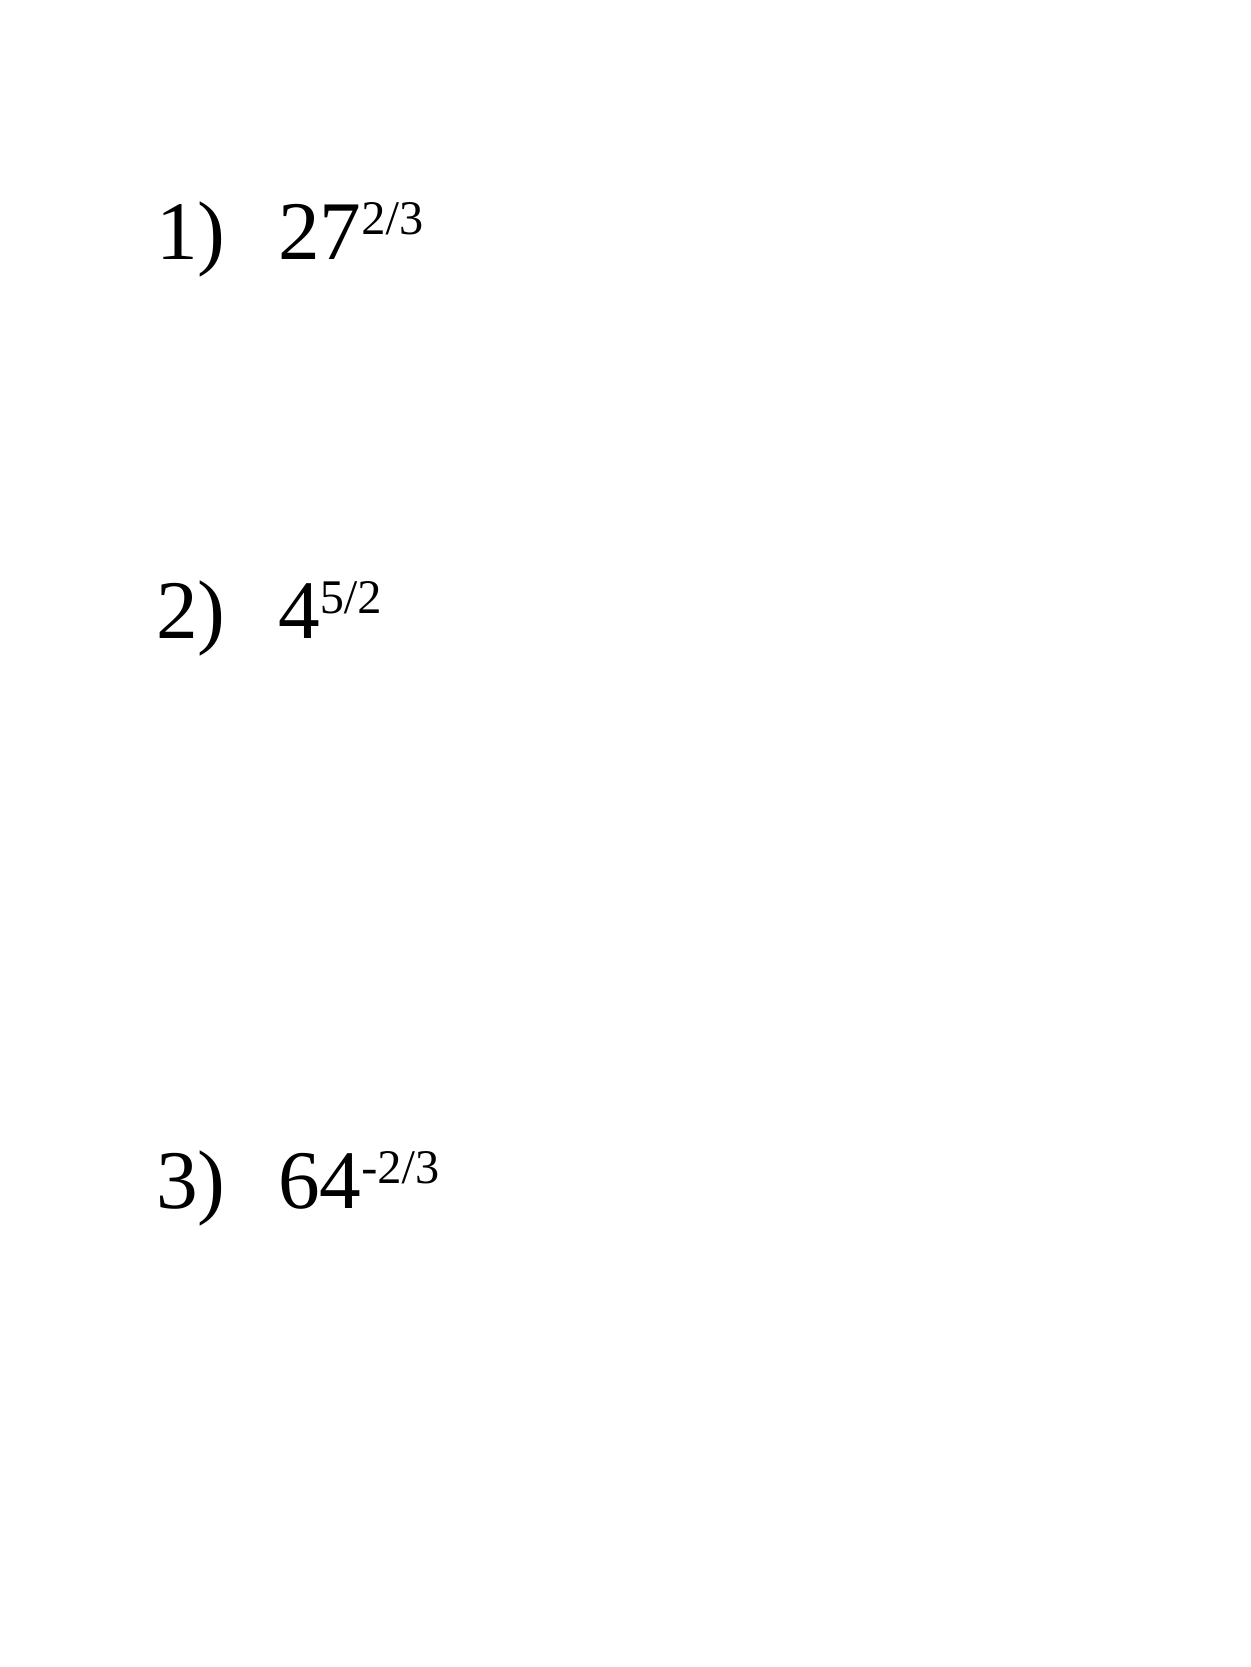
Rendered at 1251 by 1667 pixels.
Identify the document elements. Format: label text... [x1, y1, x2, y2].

text_box 272/3 45/2 64-2/3 [137, 183, 903, 1228]
